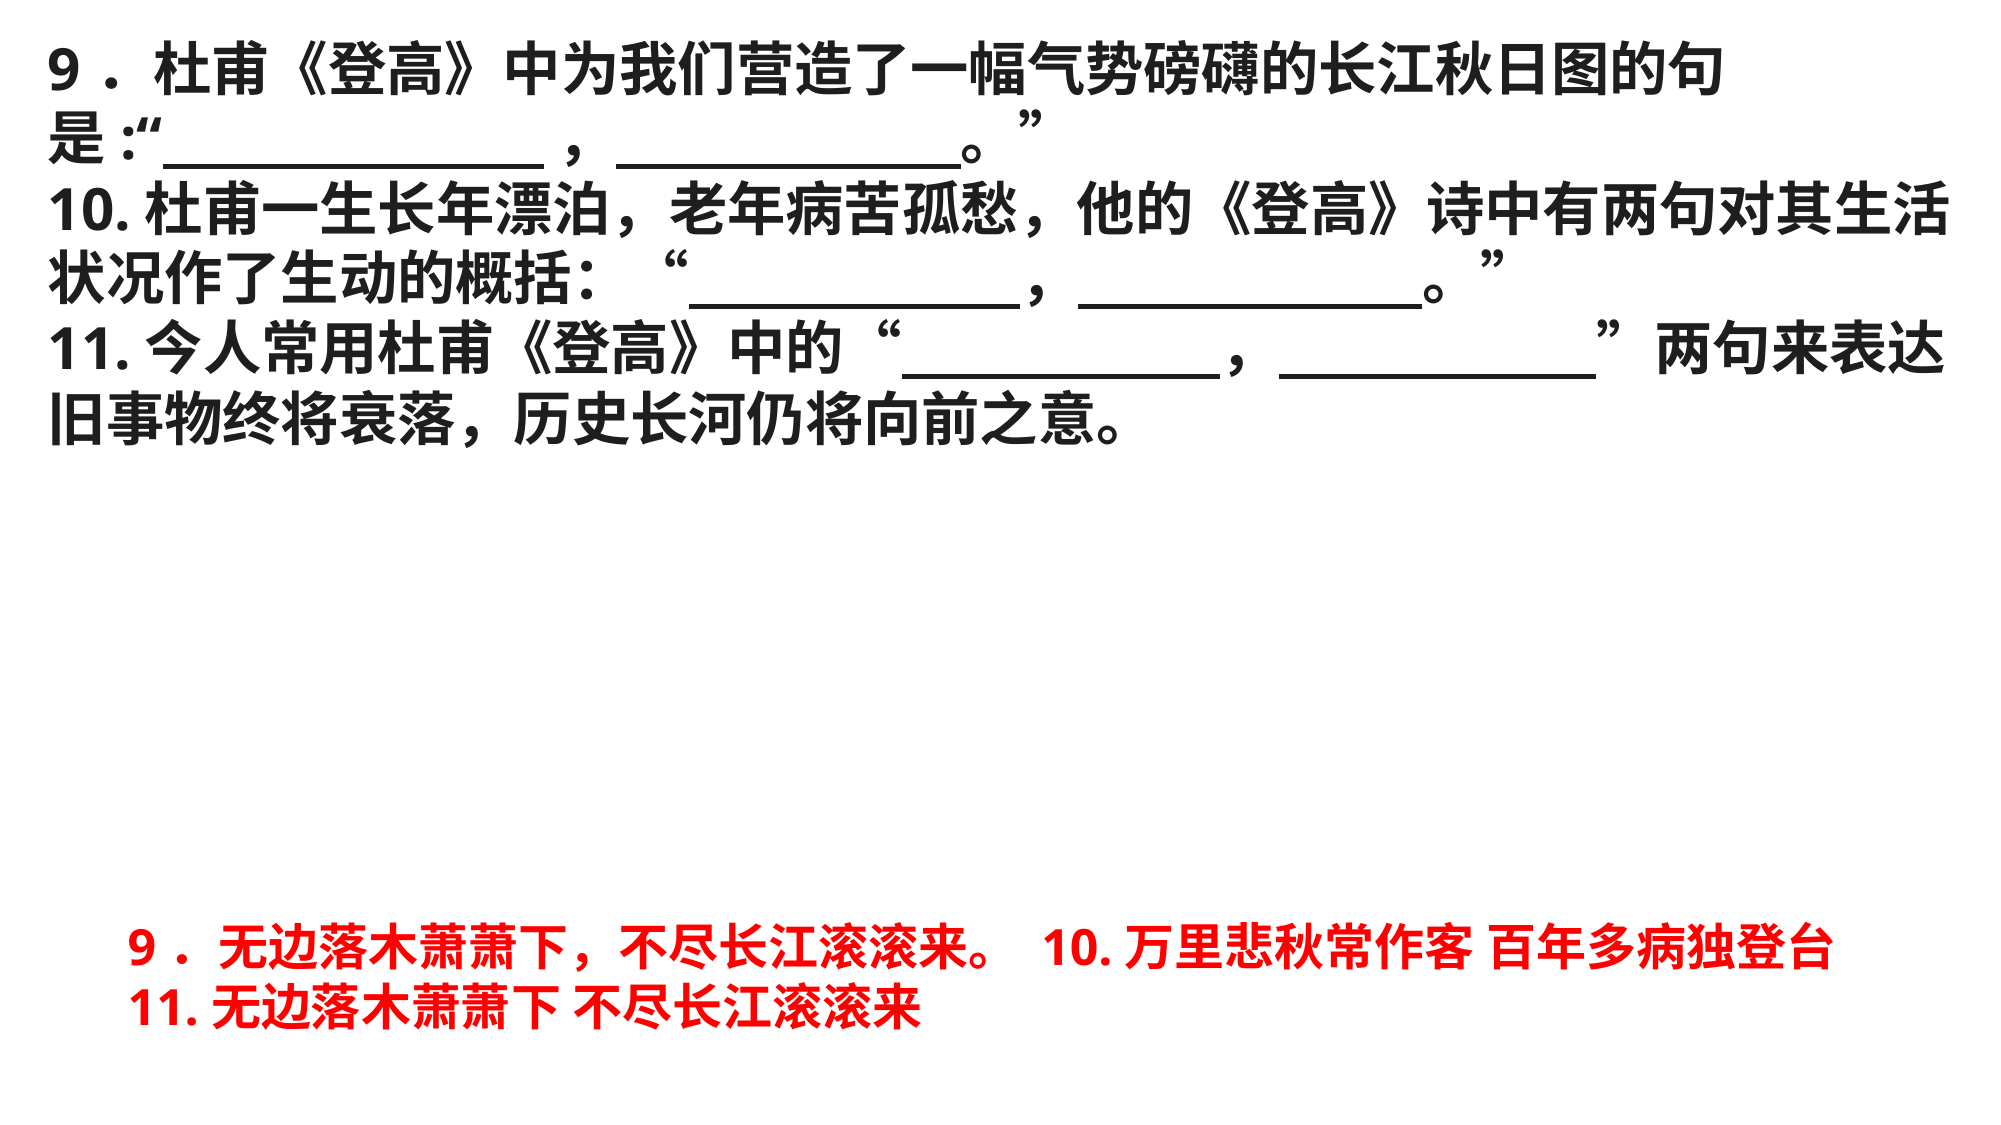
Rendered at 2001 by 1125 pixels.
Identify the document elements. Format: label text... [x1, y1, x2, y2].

text_box 9．无边落木萧萧下，不尽长江滚滚来。 10.万里悲秋常作客 百年多病独登台 11.无边落木萧萧下 不尽长江滚滚来 [112, 907, 1899, 1043]
text_box 9．杜甫《登高》中为我们营造了一幅气势磅礴的长江秋日图的句是:“ ， 。” 10.杜甫一生长年漂泊，老年病苦孤愁，他的《登高》诗中有两句对其生活状况作了生动的概括：“ ， 。” 11.今人常用杜甫《登高》中的“ ， ”两句来表达旧事物终将衰落，历史长河仍将向前之意。 [33, 24, 1973, 459]
